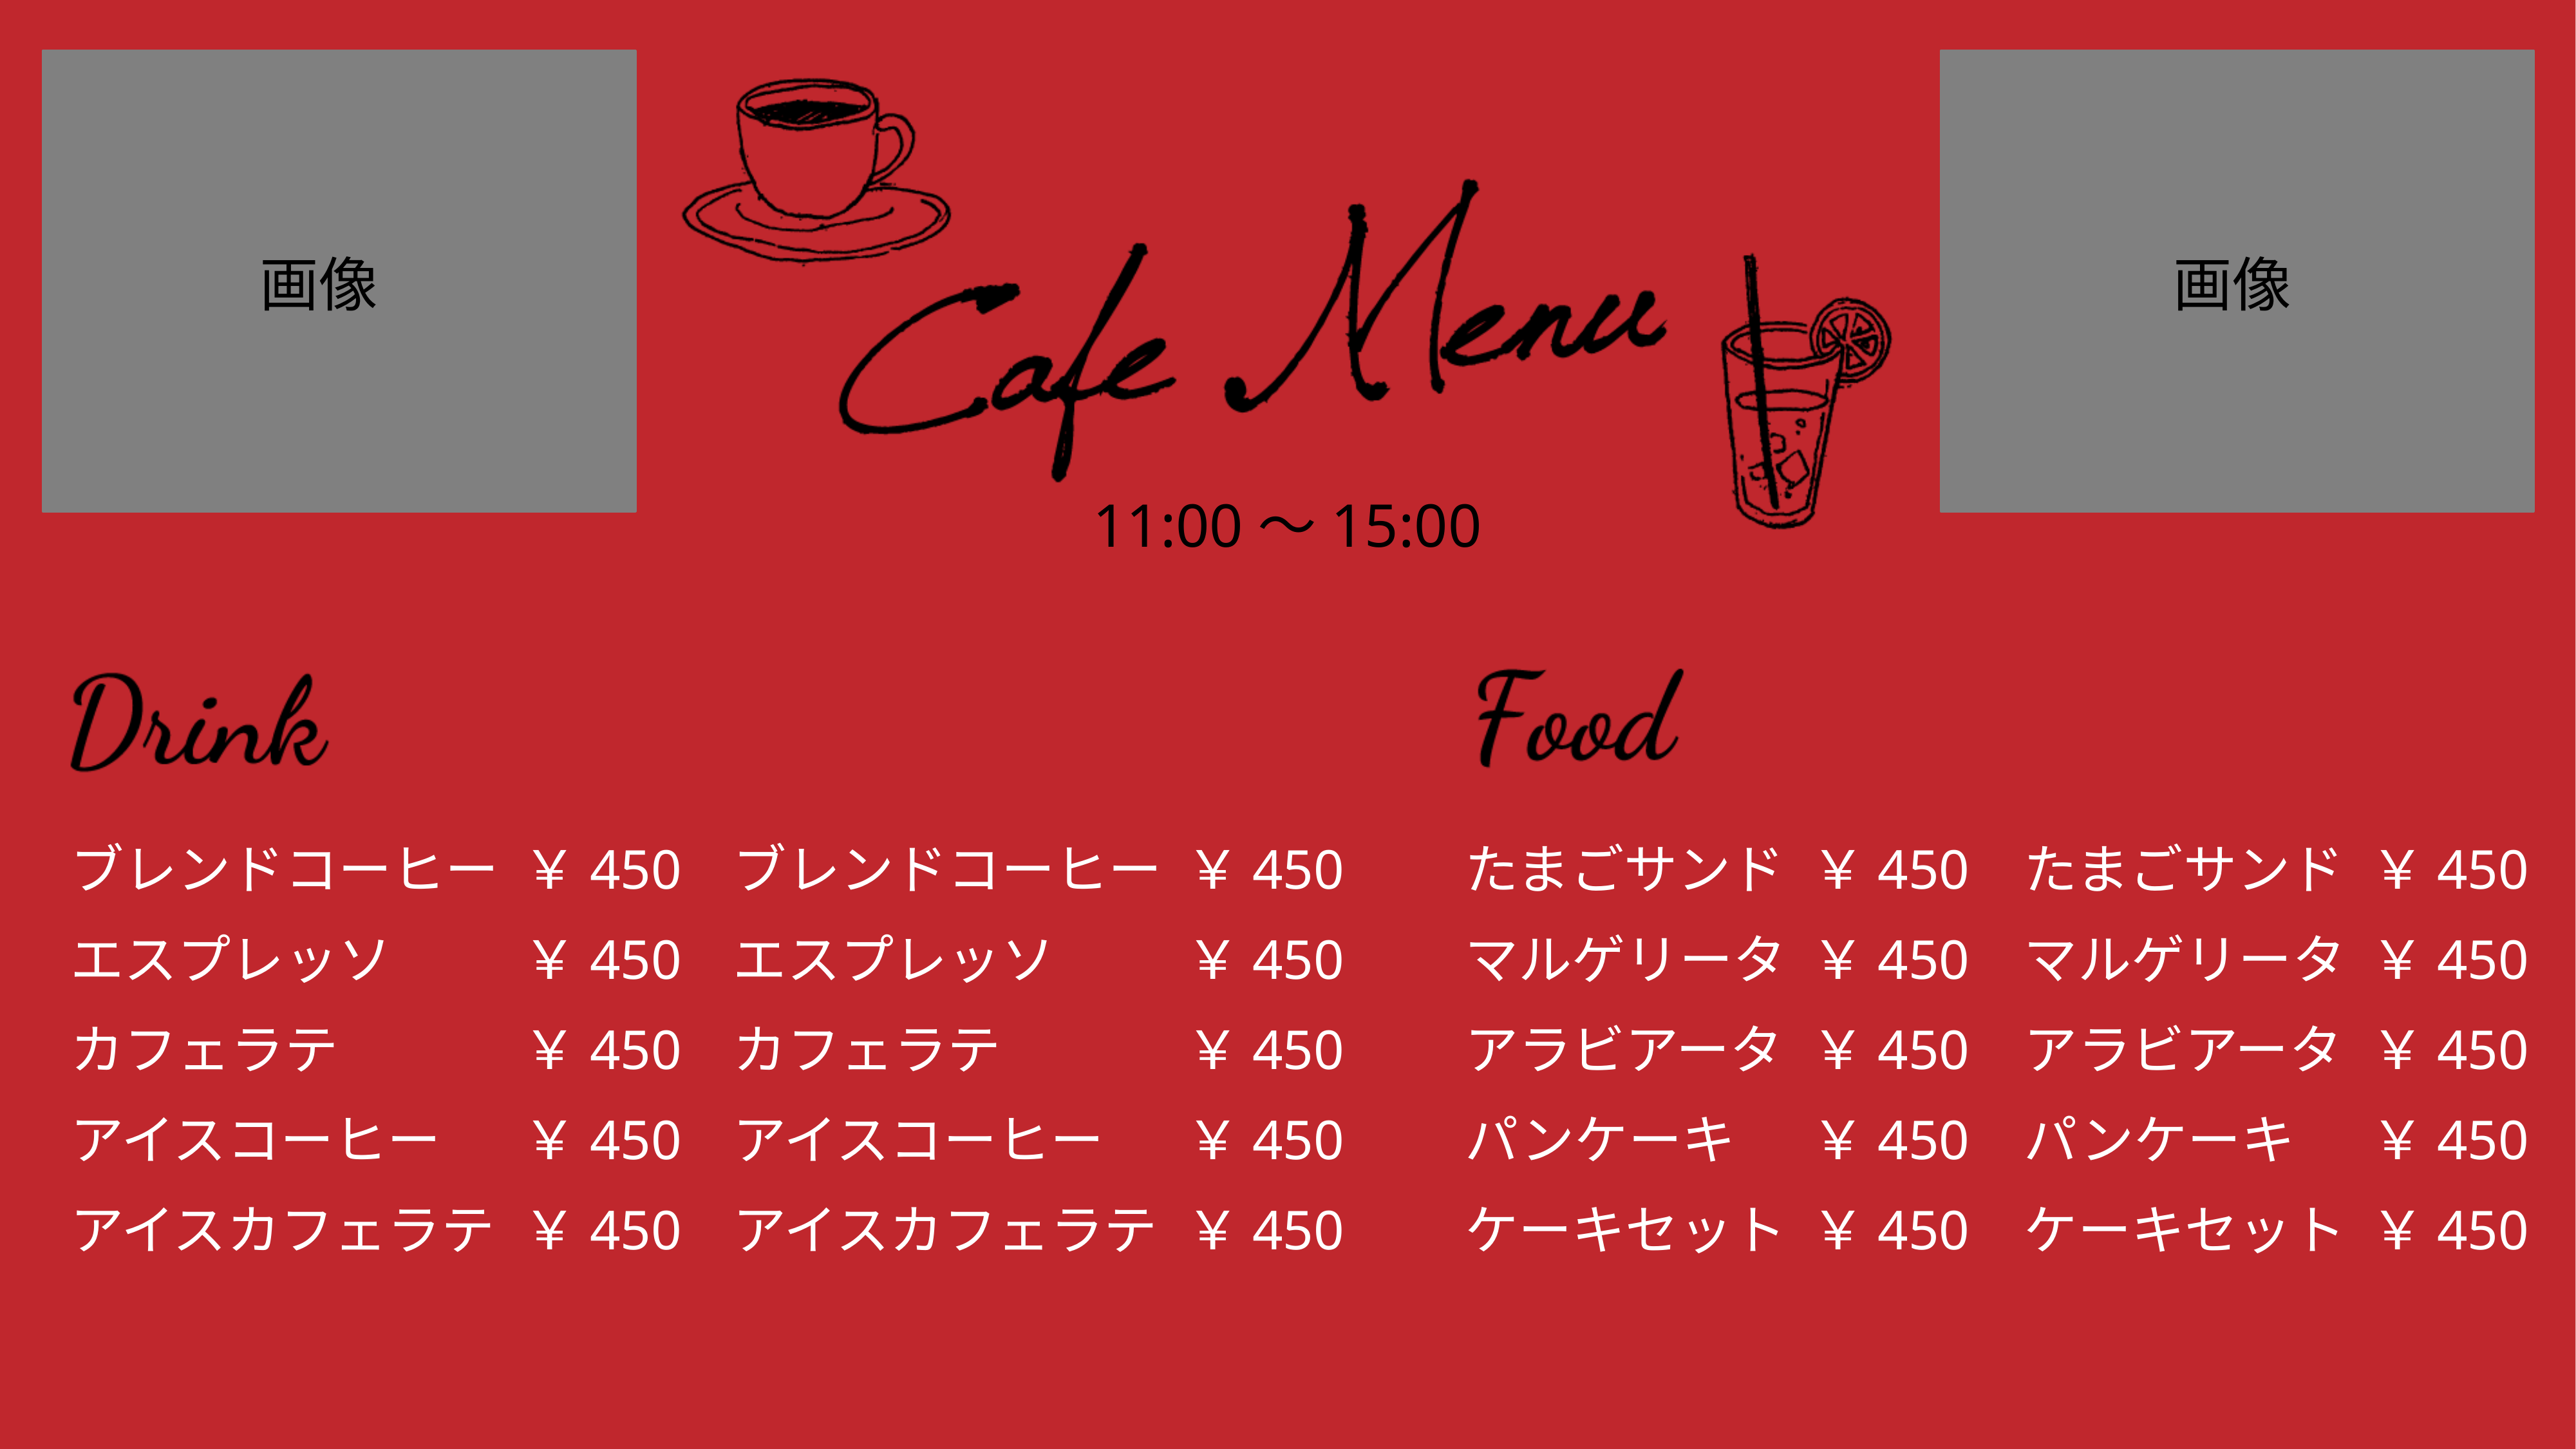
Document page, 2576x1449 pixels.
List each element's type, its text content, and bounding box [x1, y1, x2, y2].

text_box [42, 50, 637, 513]
picture [0, 0, 2576, 1449]
text_box 11:00〜15:00 [1083, 448, 1495, 564]
text_box ￥450 ￥450 ￥450 ￥450 ￥450 [1176, 804, 1369, 1265]
text_box ブレンドコーヒー エスプレッソ カフェラテ アイスコーヒー アイスカフェラテ [61, 804, 513, 1265]
text_box たまごサンド マルゲリータ アラビアータ パンケーキ ケーキセット [1455, 804, 1801, 1265]
text_box 画像 [250, 207, 400, 323]
text_box [1940, 50, 2535, 513]
text_box ￥450 ￥450 ￥450 ￥450 ￥450 [1801, 804, 1995, 1265]
text_box ￥450 ￥450 ￥450 ￥450 ￥450 [2361, 804, 2554, 1265]
text_box ￥450 ￥450 ￥450 ￥450 ￥450 [513, 804, 706, 1265]
text_box 画像 [2163, 207, 2313, 323]
text_box ブレンドコーヒー エスプレッソ カフェラテ アイスコーヒー アイスカフェラテ [724, 804, 1176, 1265]
text_box たまごサンド マルゲリータ アラビアータ パンケーキ ケーキセット [2015, 804, 2361, 1265]
